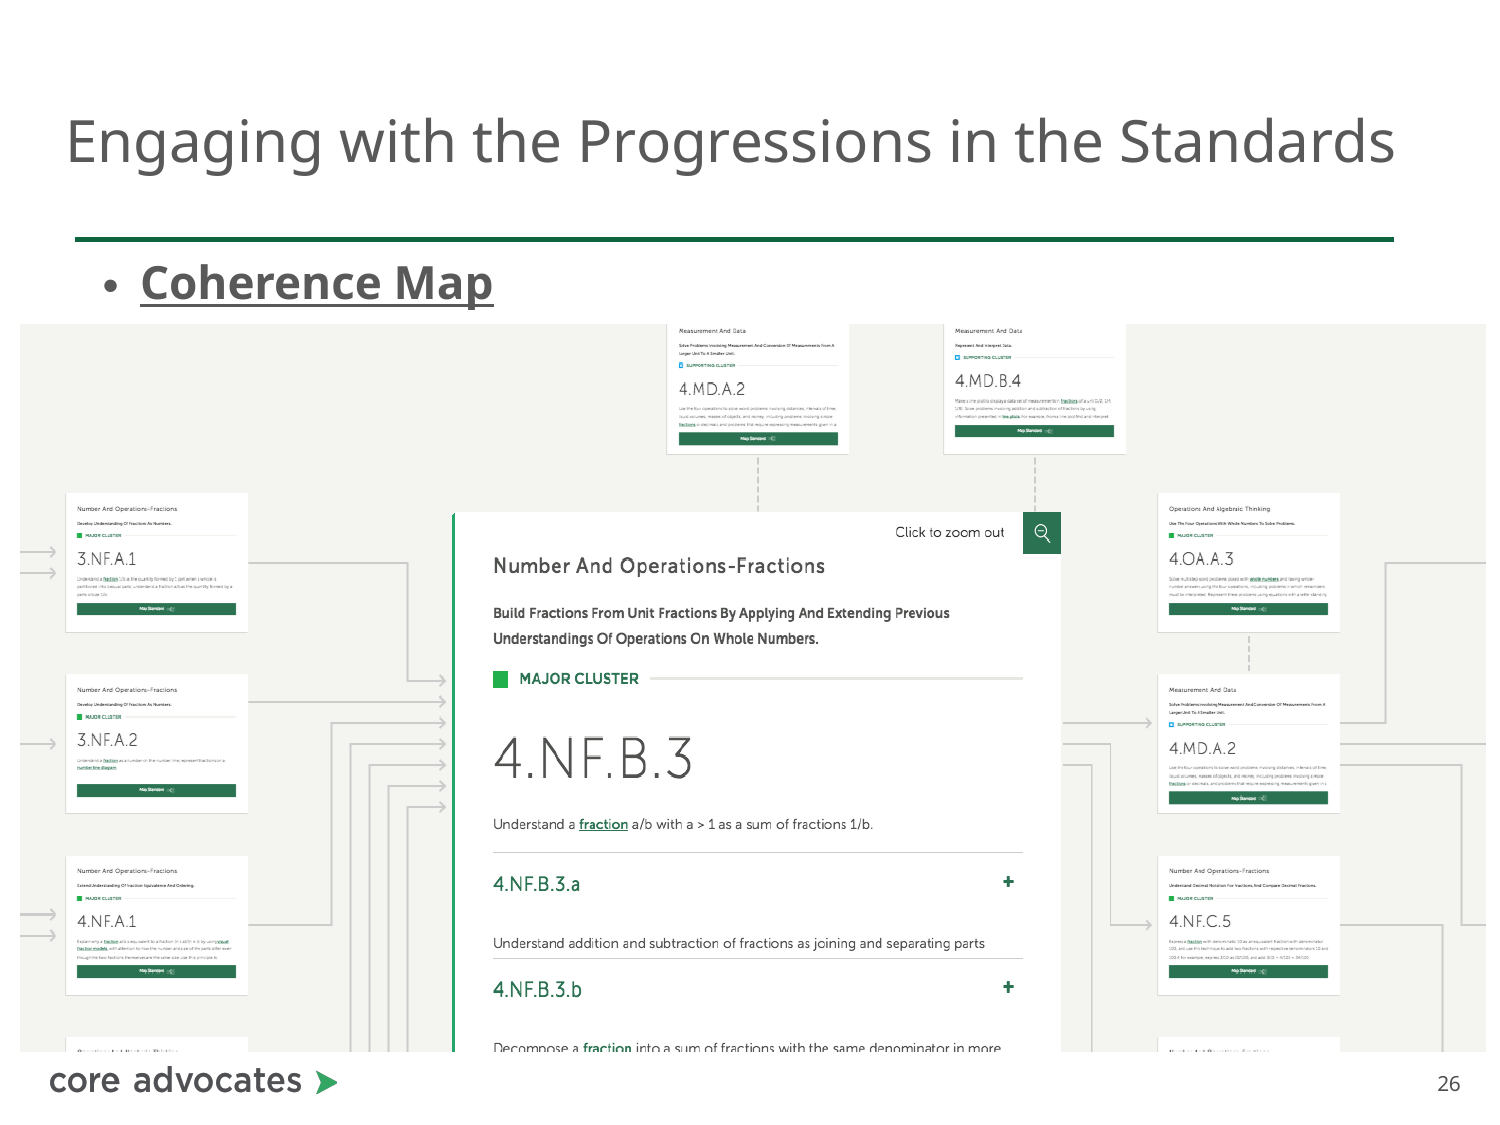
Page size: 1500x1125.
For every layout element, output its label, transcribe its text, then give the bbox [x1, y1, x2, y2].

list Coherence Map [50, 246, 1457, 322]
picture [20, 323, 1486, 1052]
title Engaging with the Progressions in the Standards [50, 45, 1457, 233]
picture [50, 1066, 337, 1094]
